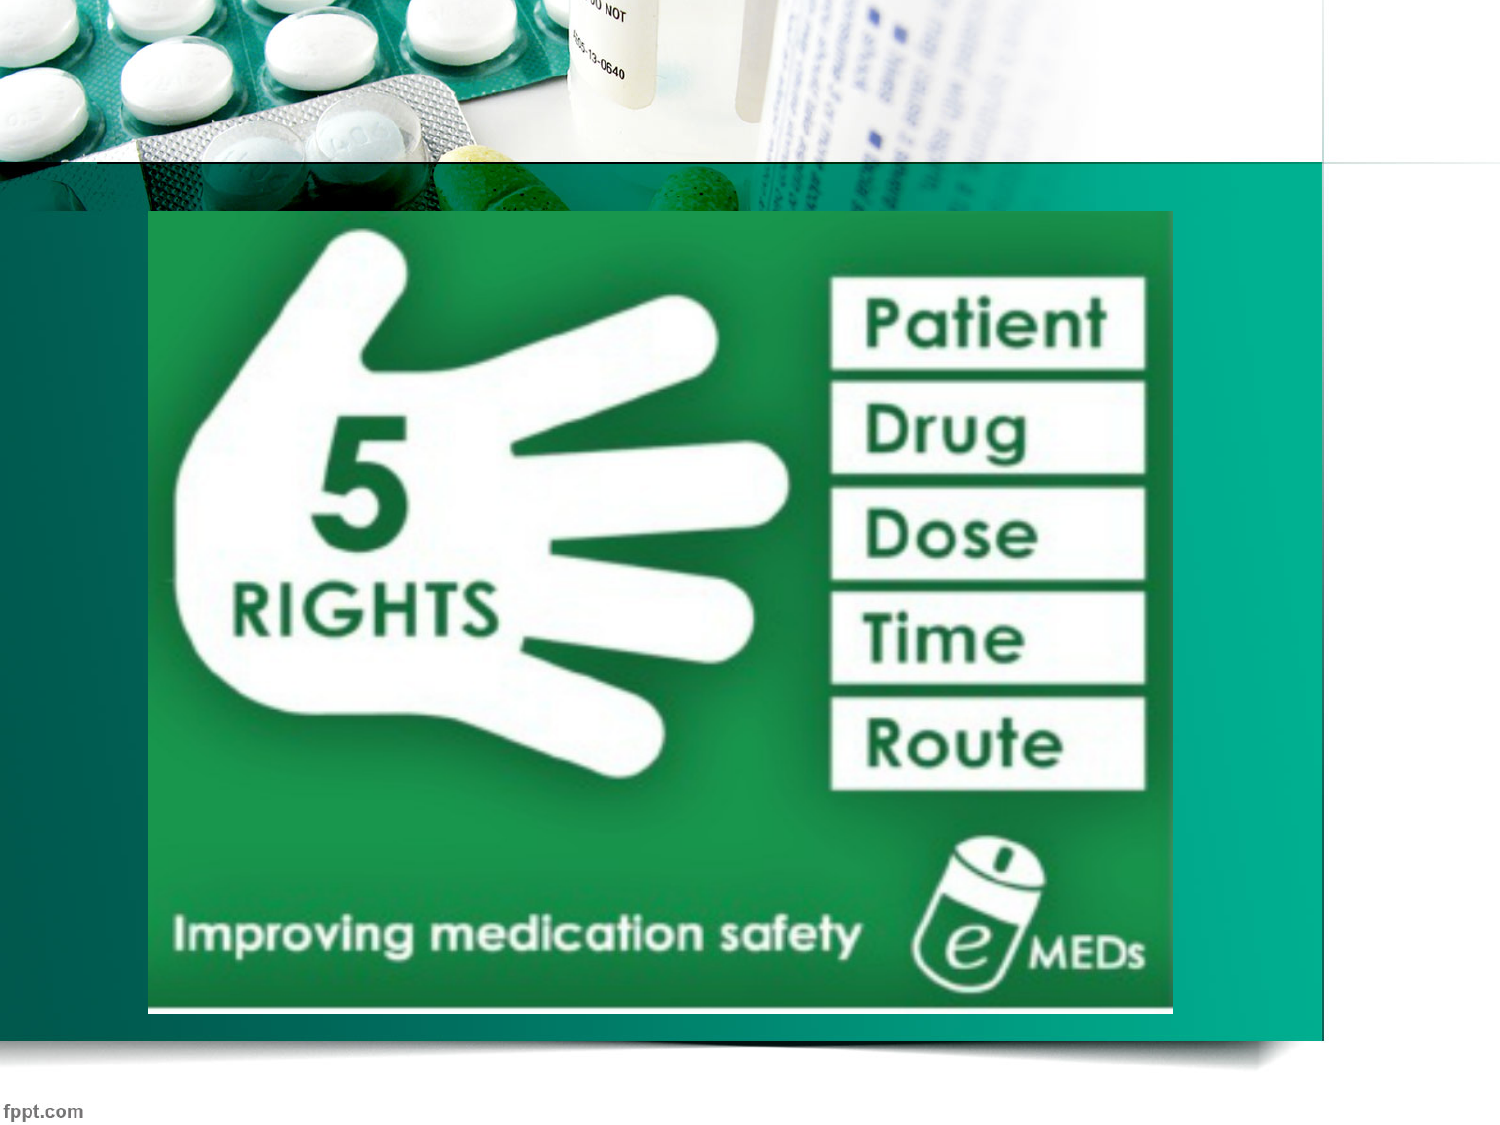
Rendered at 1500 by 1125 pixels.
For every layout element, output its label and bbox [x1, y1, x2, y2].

picture [0, 0, 1500, 1125]
list [148, 211, 1173, 1014]
